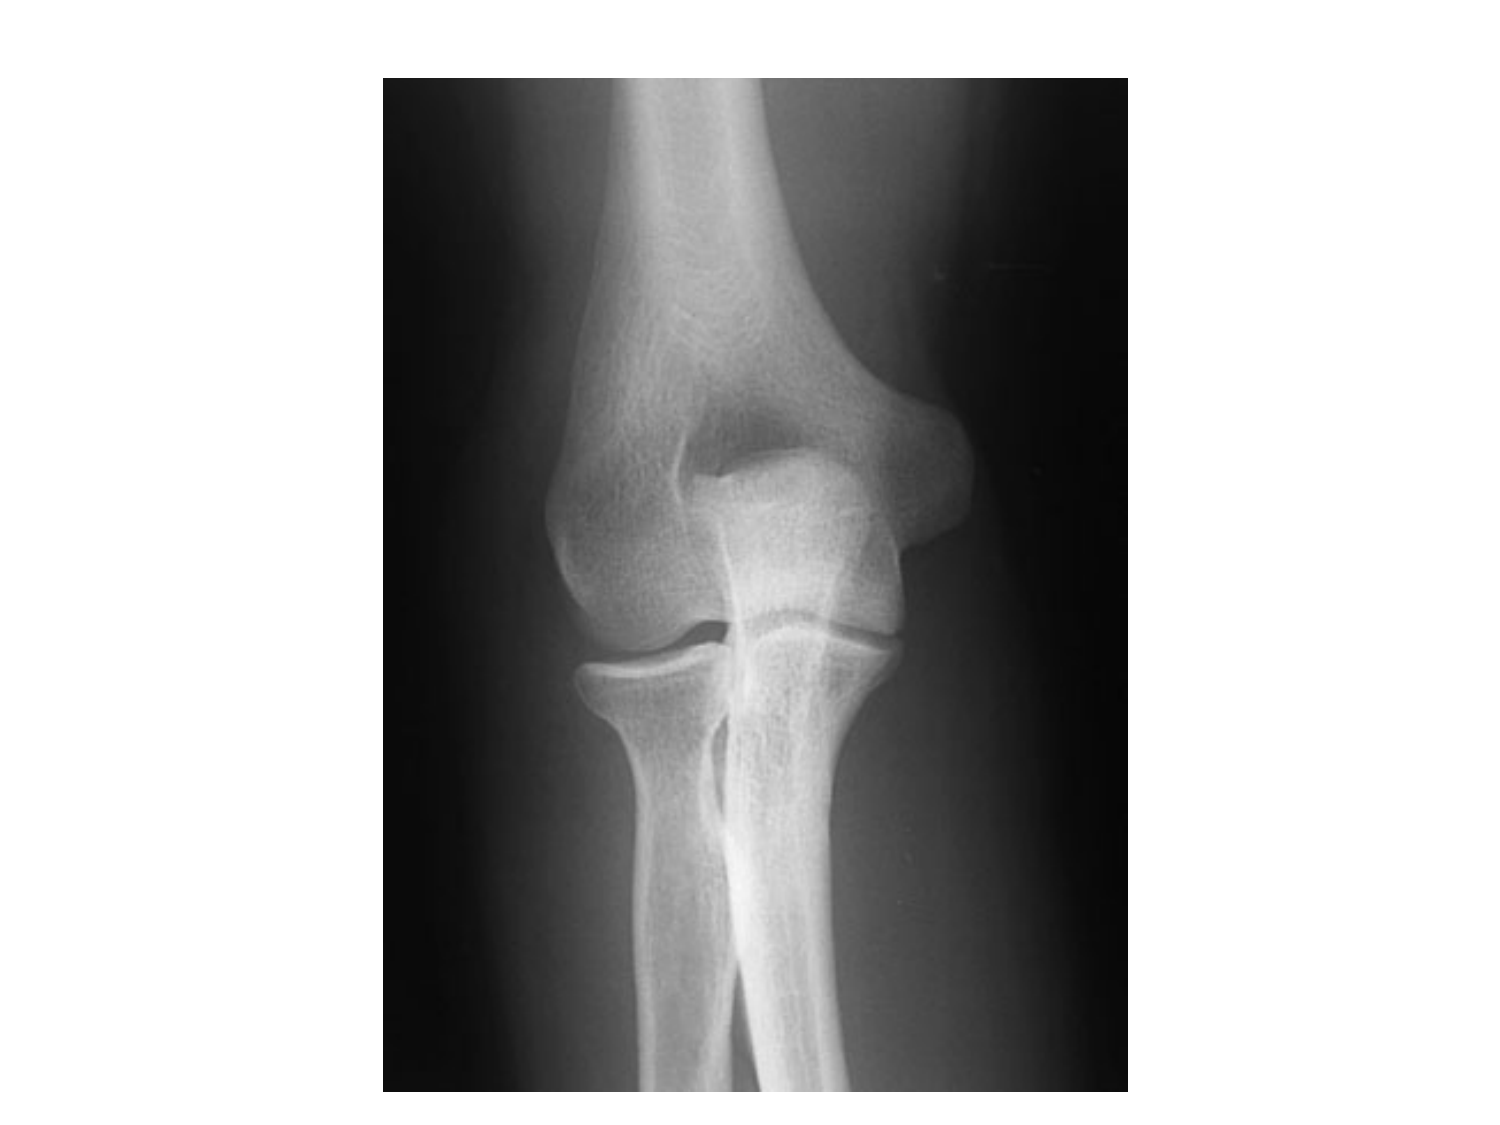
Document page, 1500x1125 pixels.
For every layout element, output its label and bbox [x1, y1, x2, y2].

picture [383, 77, 1129, 1092]
